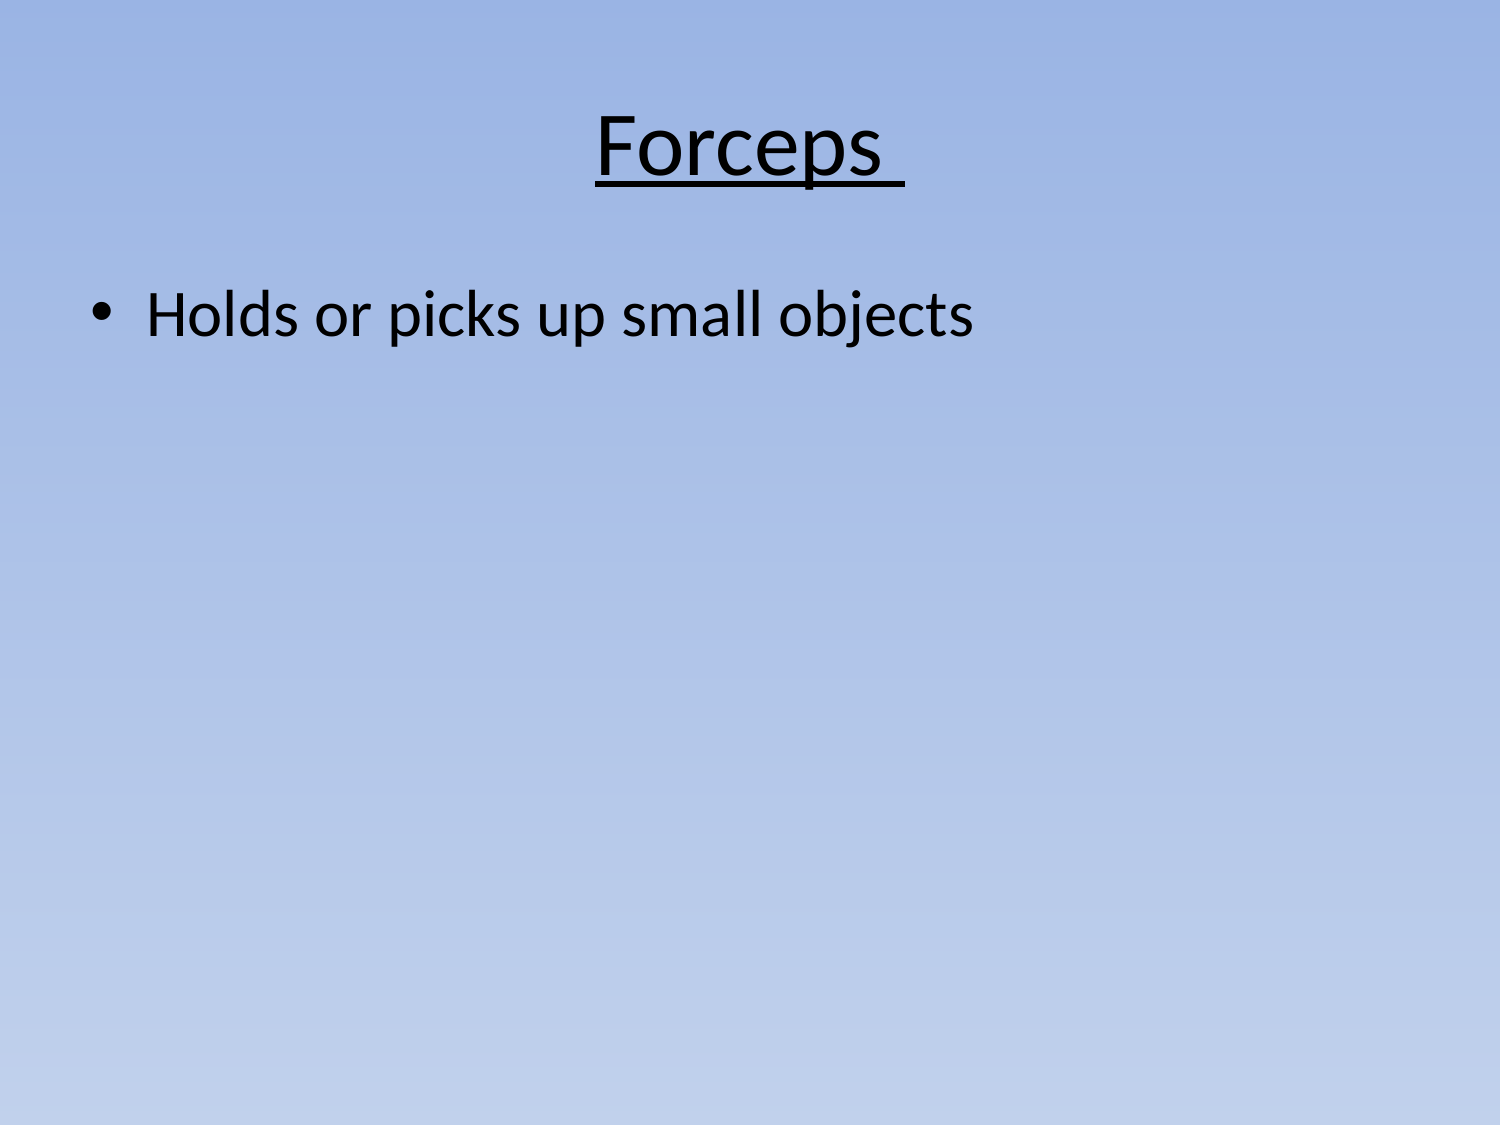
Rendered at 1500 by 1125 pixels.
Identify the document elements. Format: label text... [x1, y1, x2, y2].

list Holds or picks up small objects [75, 262, 1425, 1005]
title Forceps [75, 45, 1425, 233]
